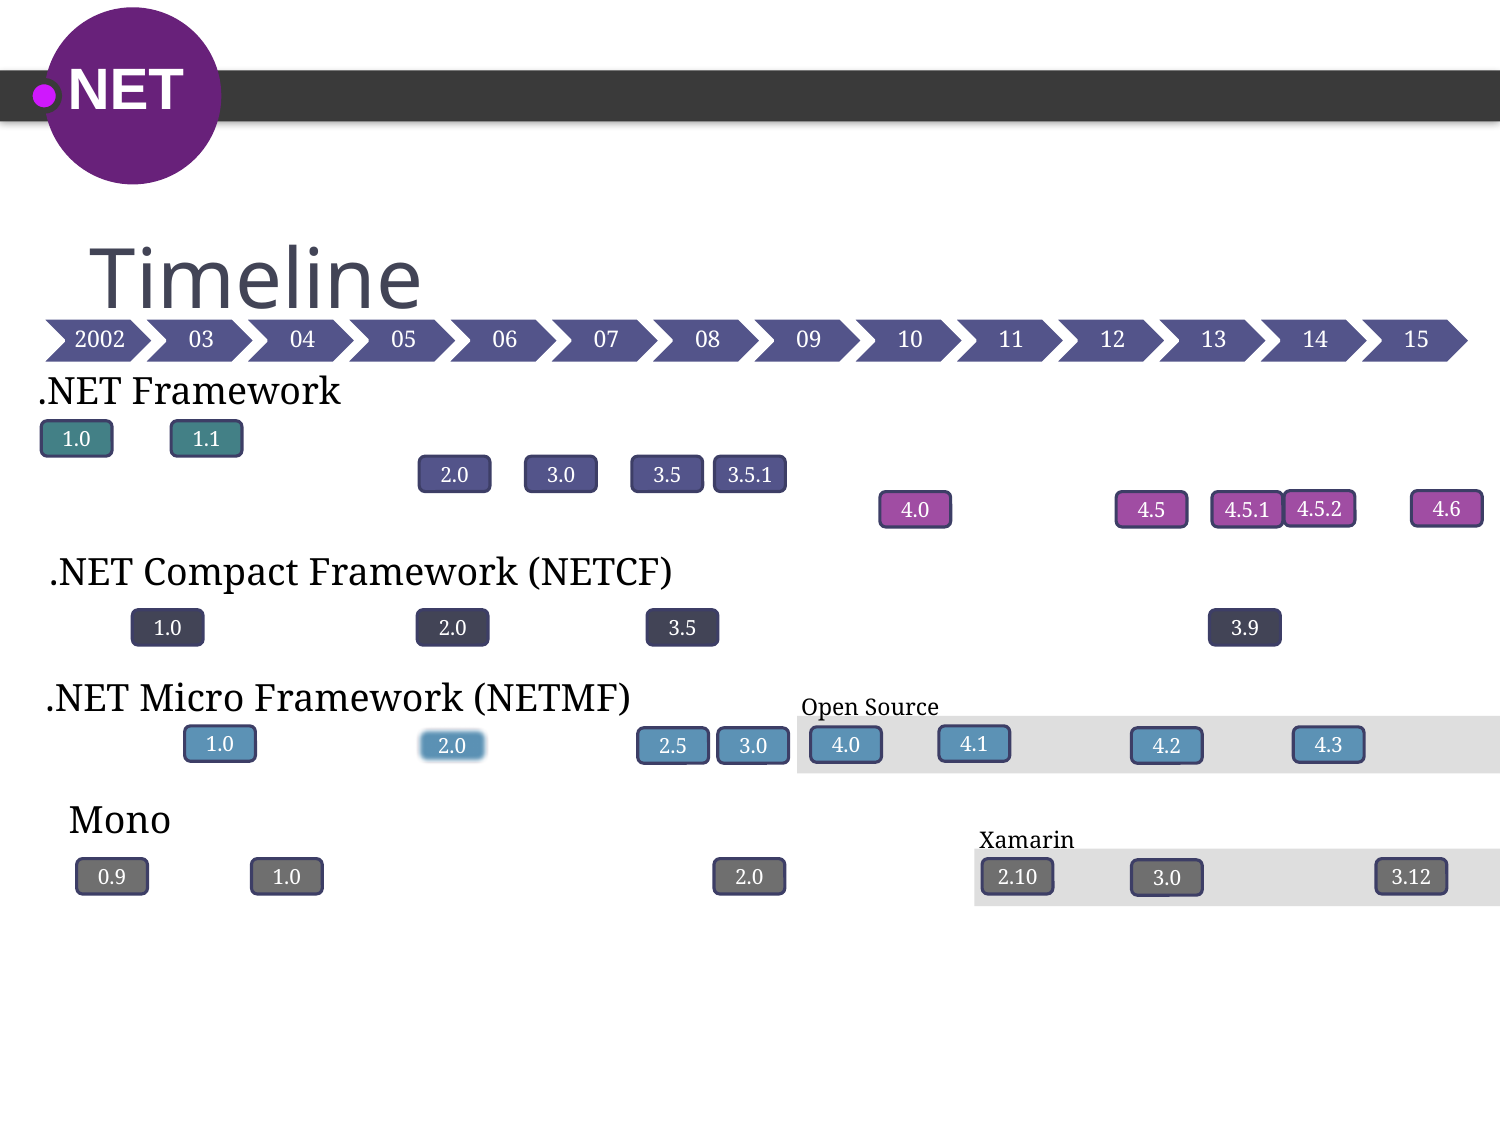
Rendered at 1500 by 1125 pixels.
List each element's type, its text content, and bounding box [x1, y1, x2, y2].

text_box [973, 847, 1500, 908]
text_box 4.3 [1291, 725, 1366, 764]
text_box 3.5 [630, 454, 705, 494]
text_box 2.0 [712, 857, 787, 896]
text_box [796, 714, 1500, 775]
text_box 3.0 [1129, 858, 1204, 897]
text_box Open Source [786, 684, 955, 728]
text_box 3.5 [645, 608, 720, 647]
text_box 2.0 [424, 735, 481, 756]
text_box 3.12 [1374, 857, 1449, 896]
text_box 1.0 [249, 857, 324, 896]
text_box 4.0 [878, 490, 953, 529]
text_box 1.1 [169, 420, 244, 458]
text_box 4.2 [1129, 726, 1204, 765]
text_box 1.0 [183, 724, 258, 763]
text_box 3.5.1 [712, 454, 787, 494]
text_box 4.5 [1114, 490, 1189, 529]
text_box 1.0 [39, 420, 114, 458]
text_box 2.10 [980, 860, 1055, 896]
text_box 2.5 [636, 726, 711, 765]
title Timeline [75, 187, 1425, 287]
text_box 0.9 [75, 857, 150, 896]
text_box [41, 290, 1471, 391]
text_box 4.5.1 [1210, 490, 1284, 529]
text_box 4.6 [1409, 489, 1484, 528]
text_box 4.5.2 [1282, 489, 1357, 528]
text_box .NET Micro Framework (NETMF) [30, 666, 647, 726]
text_box Xamarin [964, 817, 1090, 860]
text_box 4.0 [809, 728, 884, 764]
text_box .NET Compact Framework (NETCF) [34, 540, 689, 600]
text_box 4.1 [937, 724, 1012, 763]
text_box 3.0 [523, 454, 598, 494]
text_box 3.0 [716, 726, 791, 765]
text_box .NET Framework [23, 360, 356, 420]
text_box 3.9 [1207, 608, 1282, 647]
text_box 2.0 [417, 454, 492, 494]
text_box 2.0 [415, 608, 490, 647]
text_box 1.0 [130, 608, 205, 647]
text_box Mono [53, 788, 187, 848]
